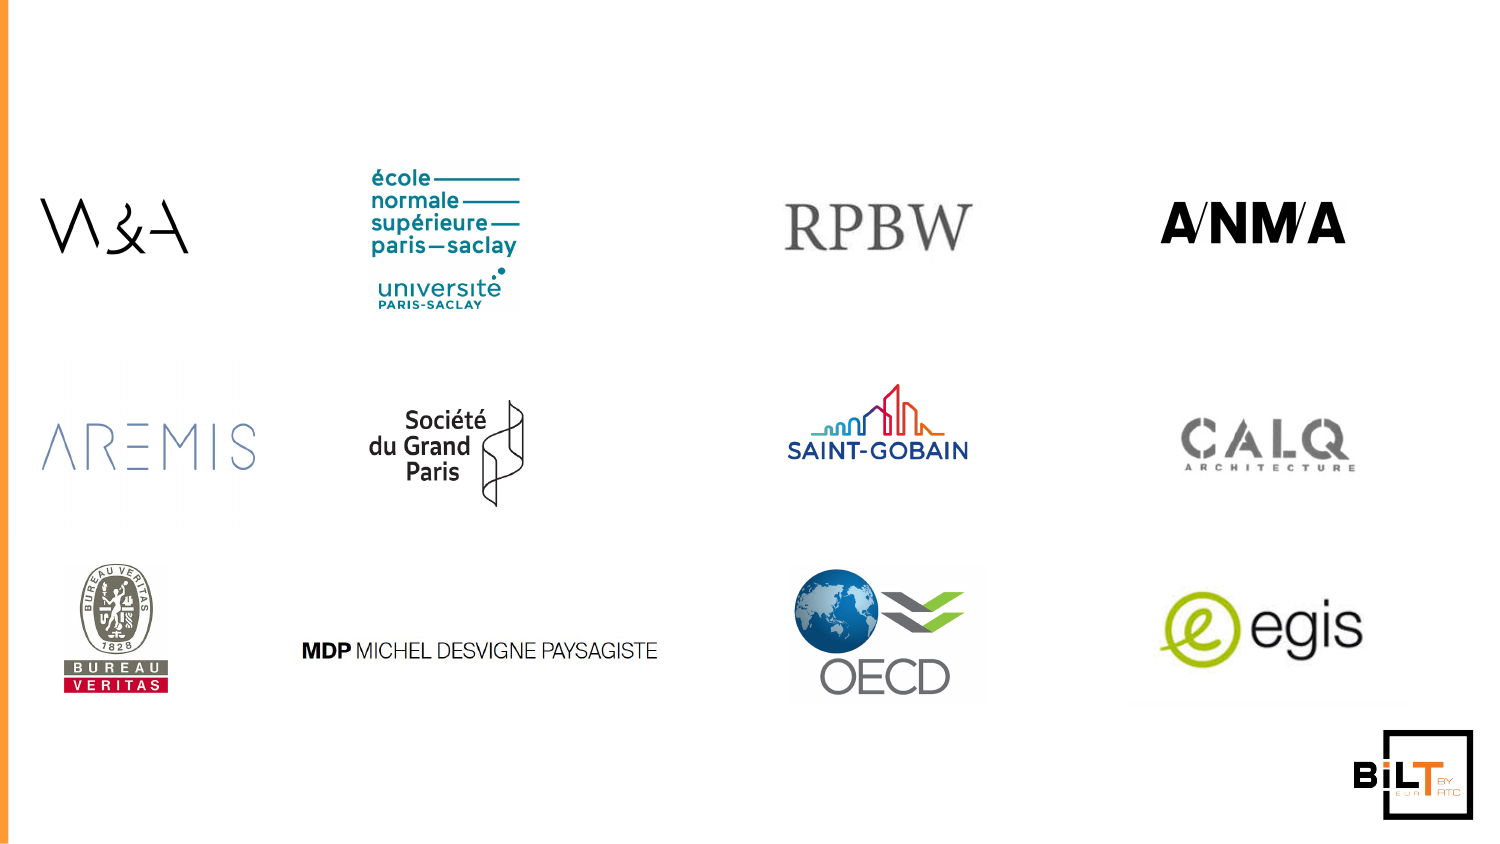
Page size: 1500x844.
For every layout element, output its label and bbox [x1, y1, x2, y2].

picture [64, 563, 168, 693]
picture [294, 636, 662, 666]
picture [786, 563, 988, 704]
picture [759, 108, 996, 345]
picture [1159, 200, 1347, 245]
picture [1347, 721, 1483, 827]
picture [785, 378, 969, 466]
picture [1100, 310, 1436, 706]
picture [360, 367, 532, 539]
picture [368, 160, 520, 312]
picture [8, 358, 289, 535]
picture [37, 150, 190, 303]
